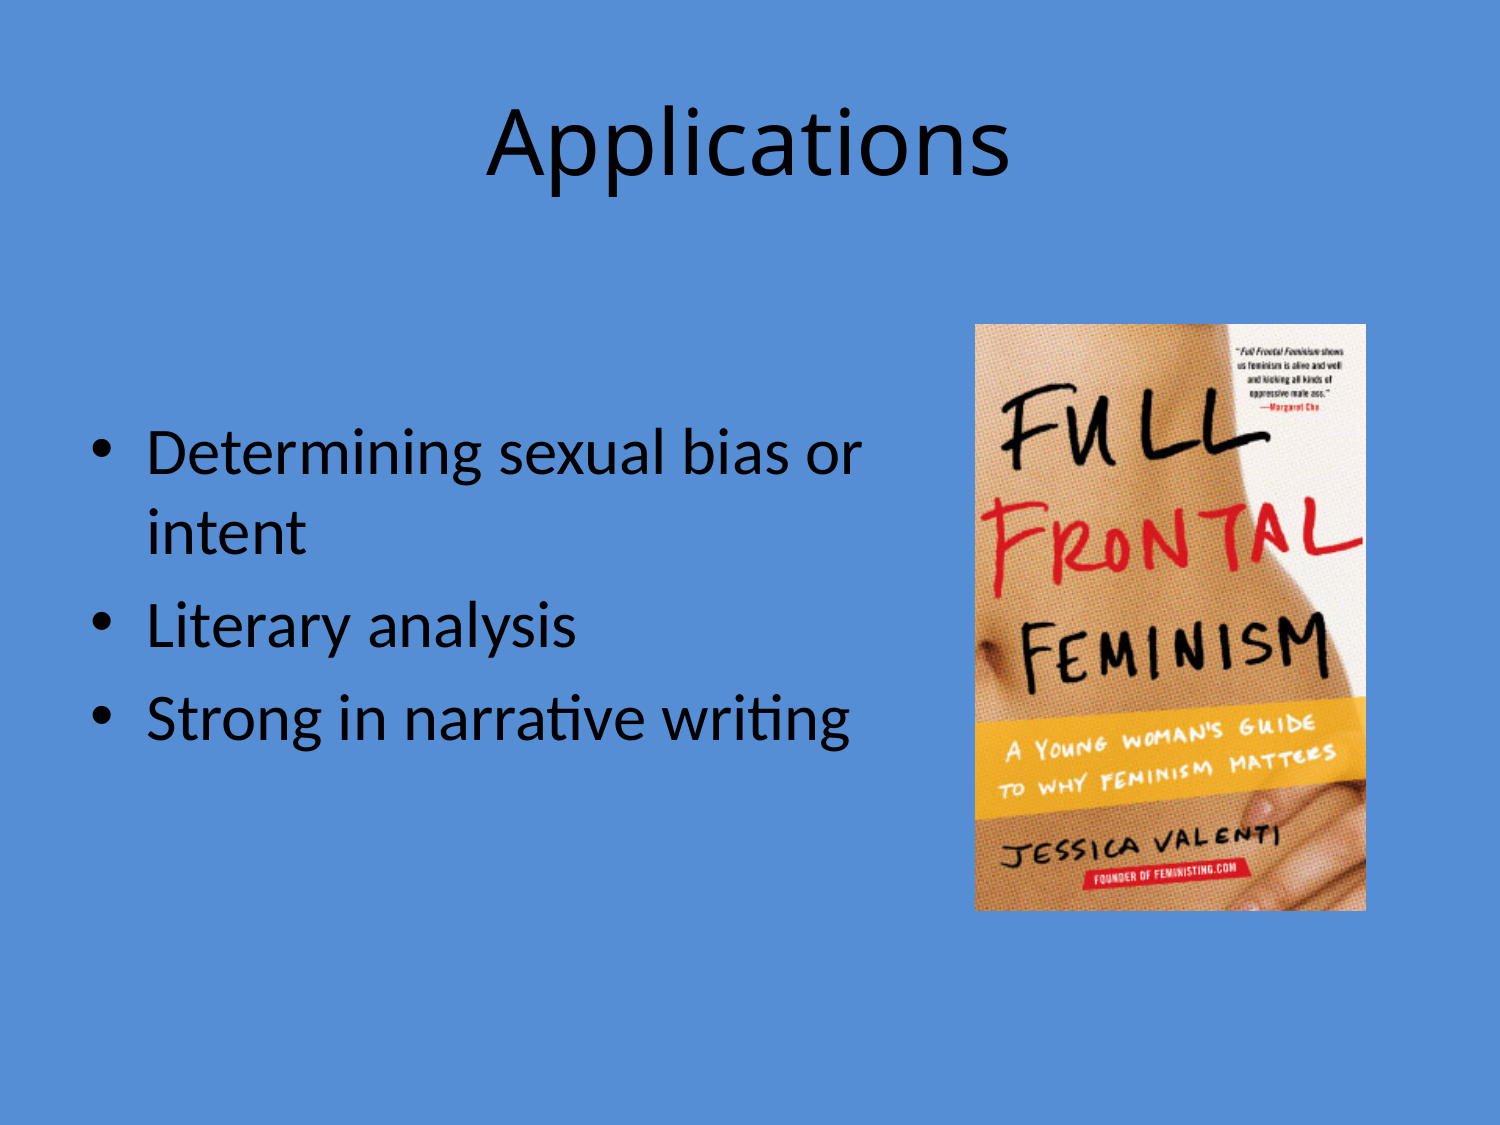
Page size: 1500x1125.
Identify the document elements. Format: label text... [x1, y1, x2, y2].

picture [974, 324, 1366, 912]
list Determining sexual bias or intent Literary analysis Strong in narrative writing [75, 399, 963, 780]
title Applications [75, 45, 1425, 233]
